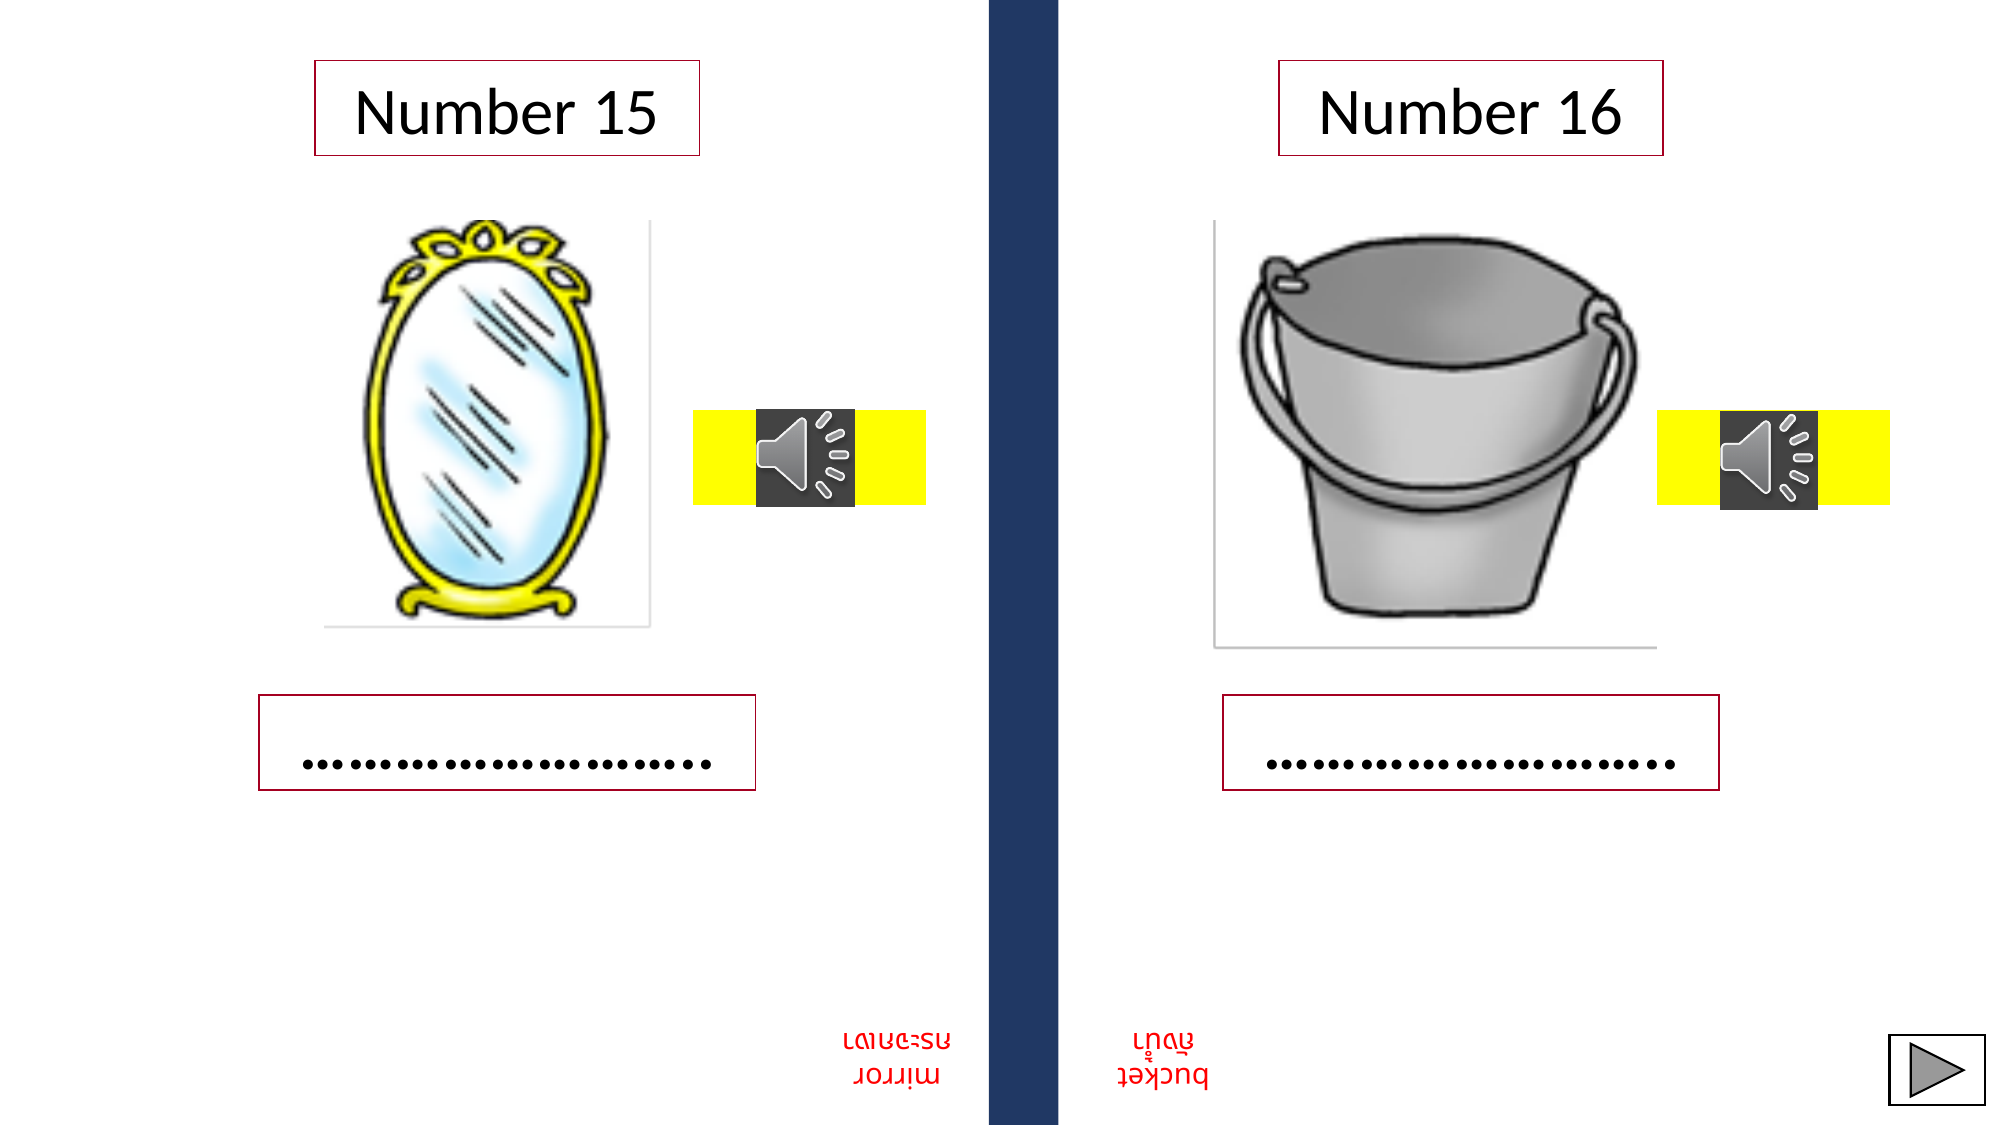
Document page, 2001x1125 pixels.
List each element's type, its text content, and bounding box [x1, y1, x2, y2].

picture [1719, 410, 1820, 511]
text_box [1888, 1034, 1986, 1106]
text_box bucket ถังน้ำ [1092, 1020, 1235, 1106]
text_box …………………….. [1222, 695, 1720, 790]
text_box …………………….. [259, 695, 756, 790]
text_box Number 15 [315, 60, 700, 156]
picture [324, 220, 655, 632]
text_box Number 16 [1278, 60, 1664, 156]
text_box [988, 0, 1059, 1125]
table_header [1657, 410, 1719, 505]
text_box mirror กระจกเงา [824, 1020, 970, 1106]
table_header [693, 410, 755, 505]
picture [755, 407, 856, 508]
table_header [1820, 410, 1890, 505]
table_header [856, 410, 926, 505]
picture [1212, 220, 1657, 653]
